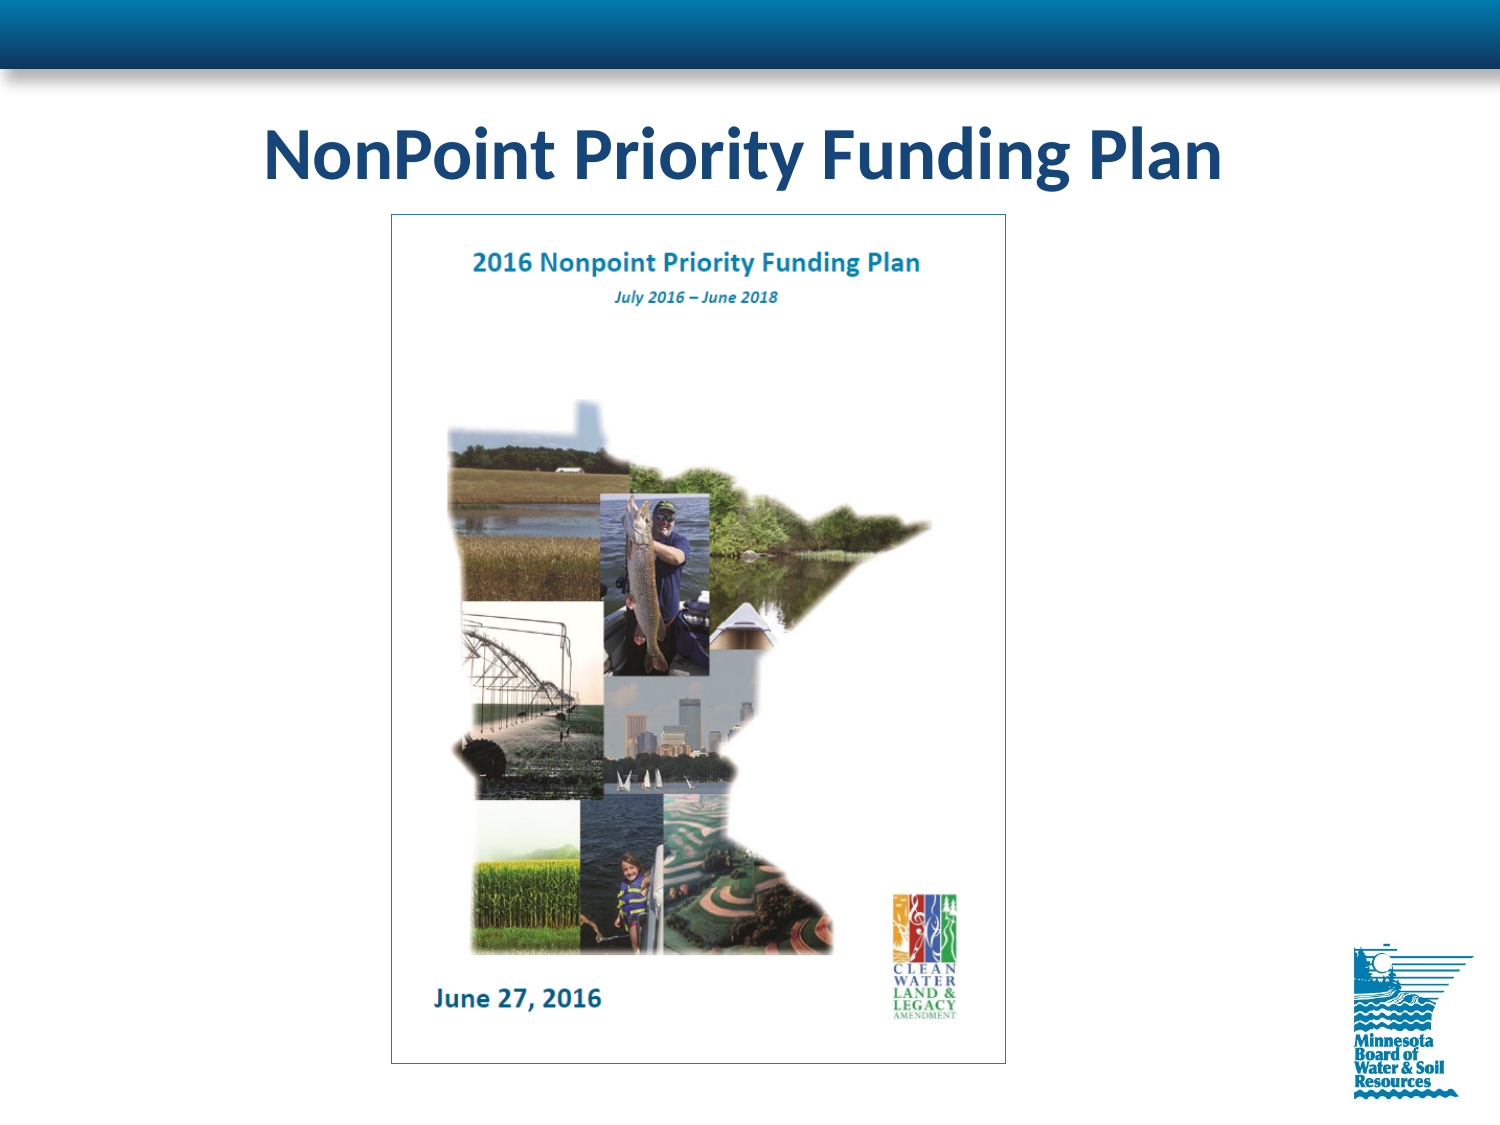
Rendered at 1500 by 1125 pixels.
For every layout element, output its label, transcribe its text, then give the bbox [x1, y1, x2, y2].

text_box [0, 0, 1500, 69]
picture [391, 214, 1006, 1064]
text_box NonPoint Priority Funding Plan [34, 84, 1432, 215]
picture [1328, 918, 1500, 1125]
